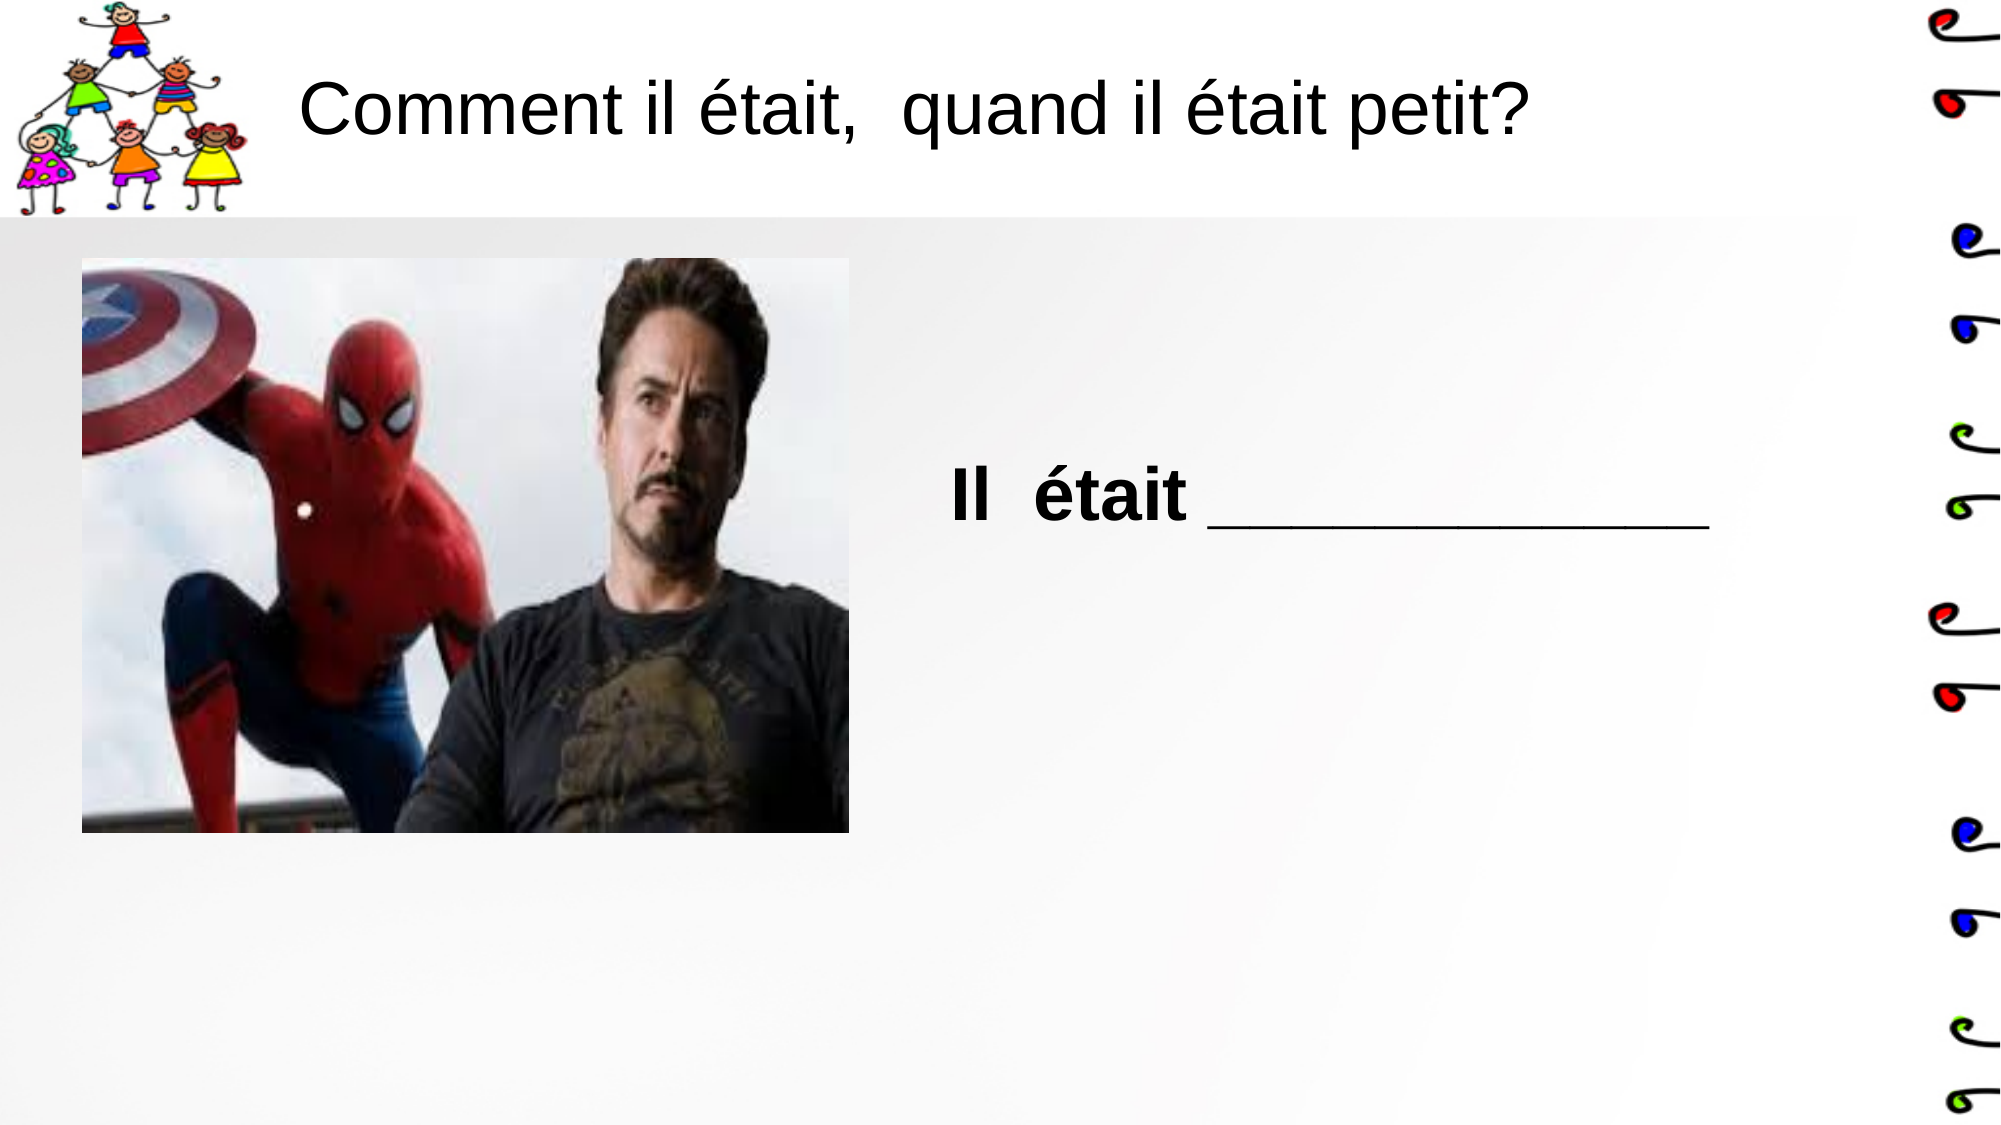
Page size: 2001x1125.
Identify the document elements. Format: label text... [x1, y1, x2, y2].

text_box Il était ____________ [935, 438, 1872, 609]
picture [0, 0, 2001, 1125]
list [82, 258, 849, 833]
title Comment il était, quand il était petit? [283, 16, 1951, 192]
